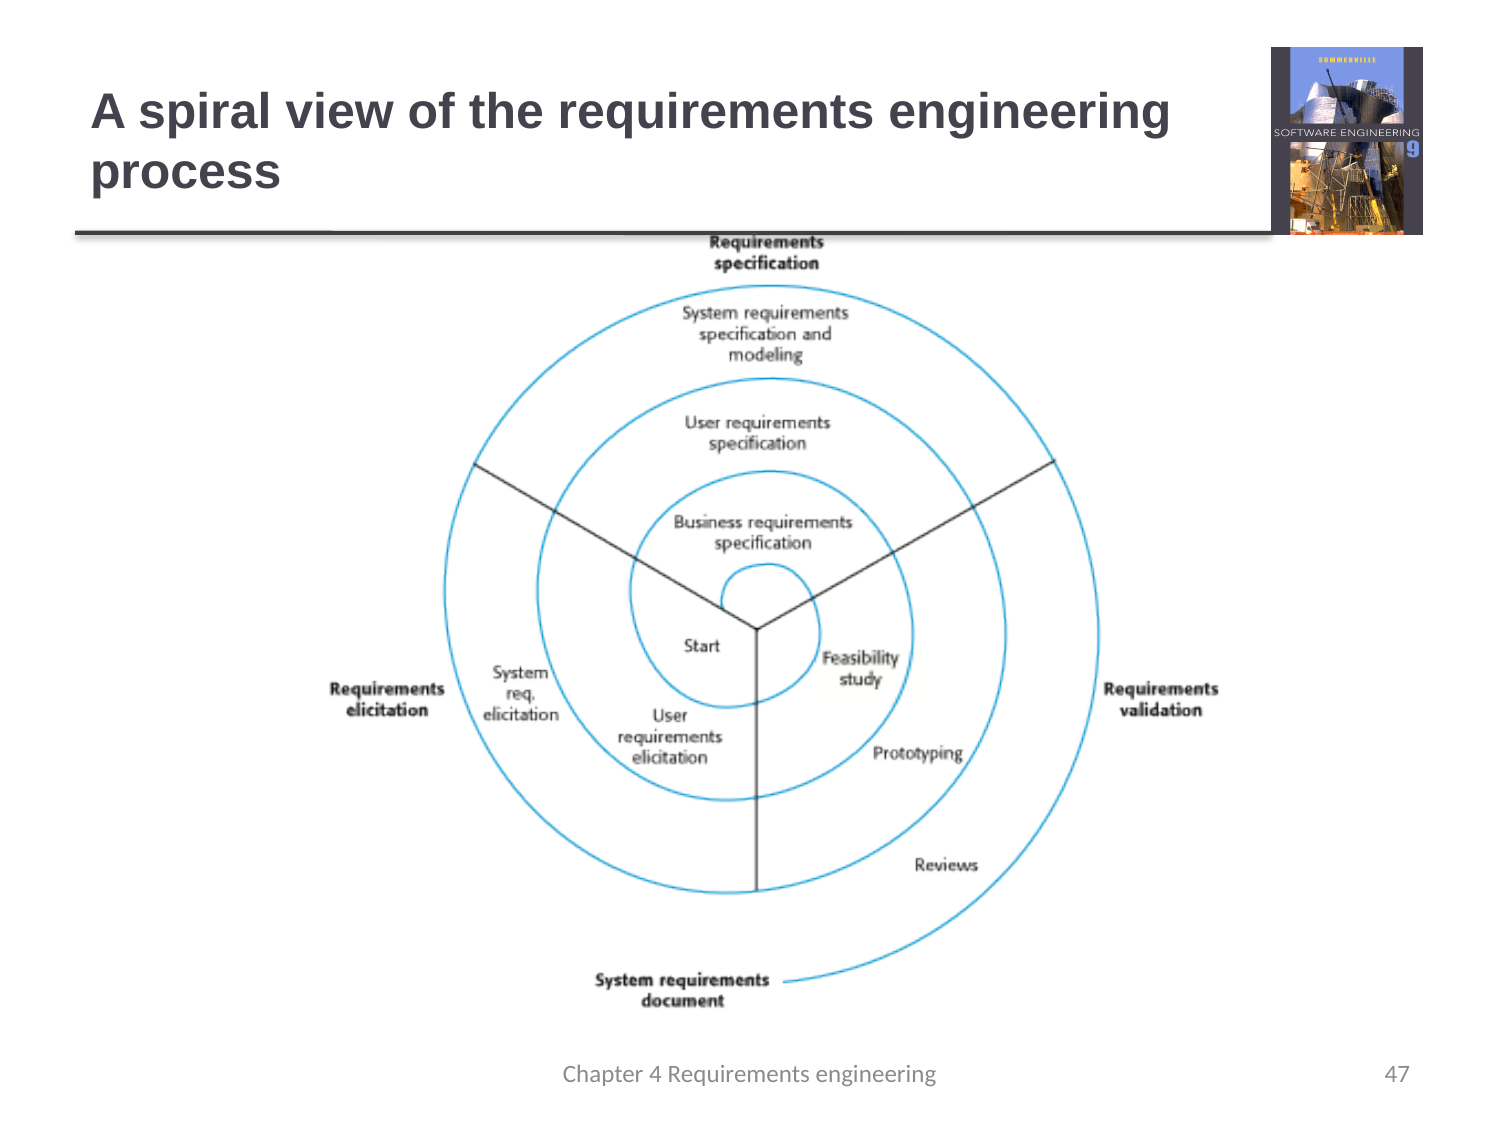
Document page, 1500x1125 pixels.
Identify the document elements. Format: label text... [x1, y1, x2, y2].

footer Chapter 4 Requirements engineering [512, 1042, 988, 1103]
picture [323, 232, 1229, 1013]
picture [1272, 47, 1423, 235]
title A spiral view of the requirements engineering process [74, 44, 1272, 233]
slide_number 47 [1074, 1042, 1425, 1103]
